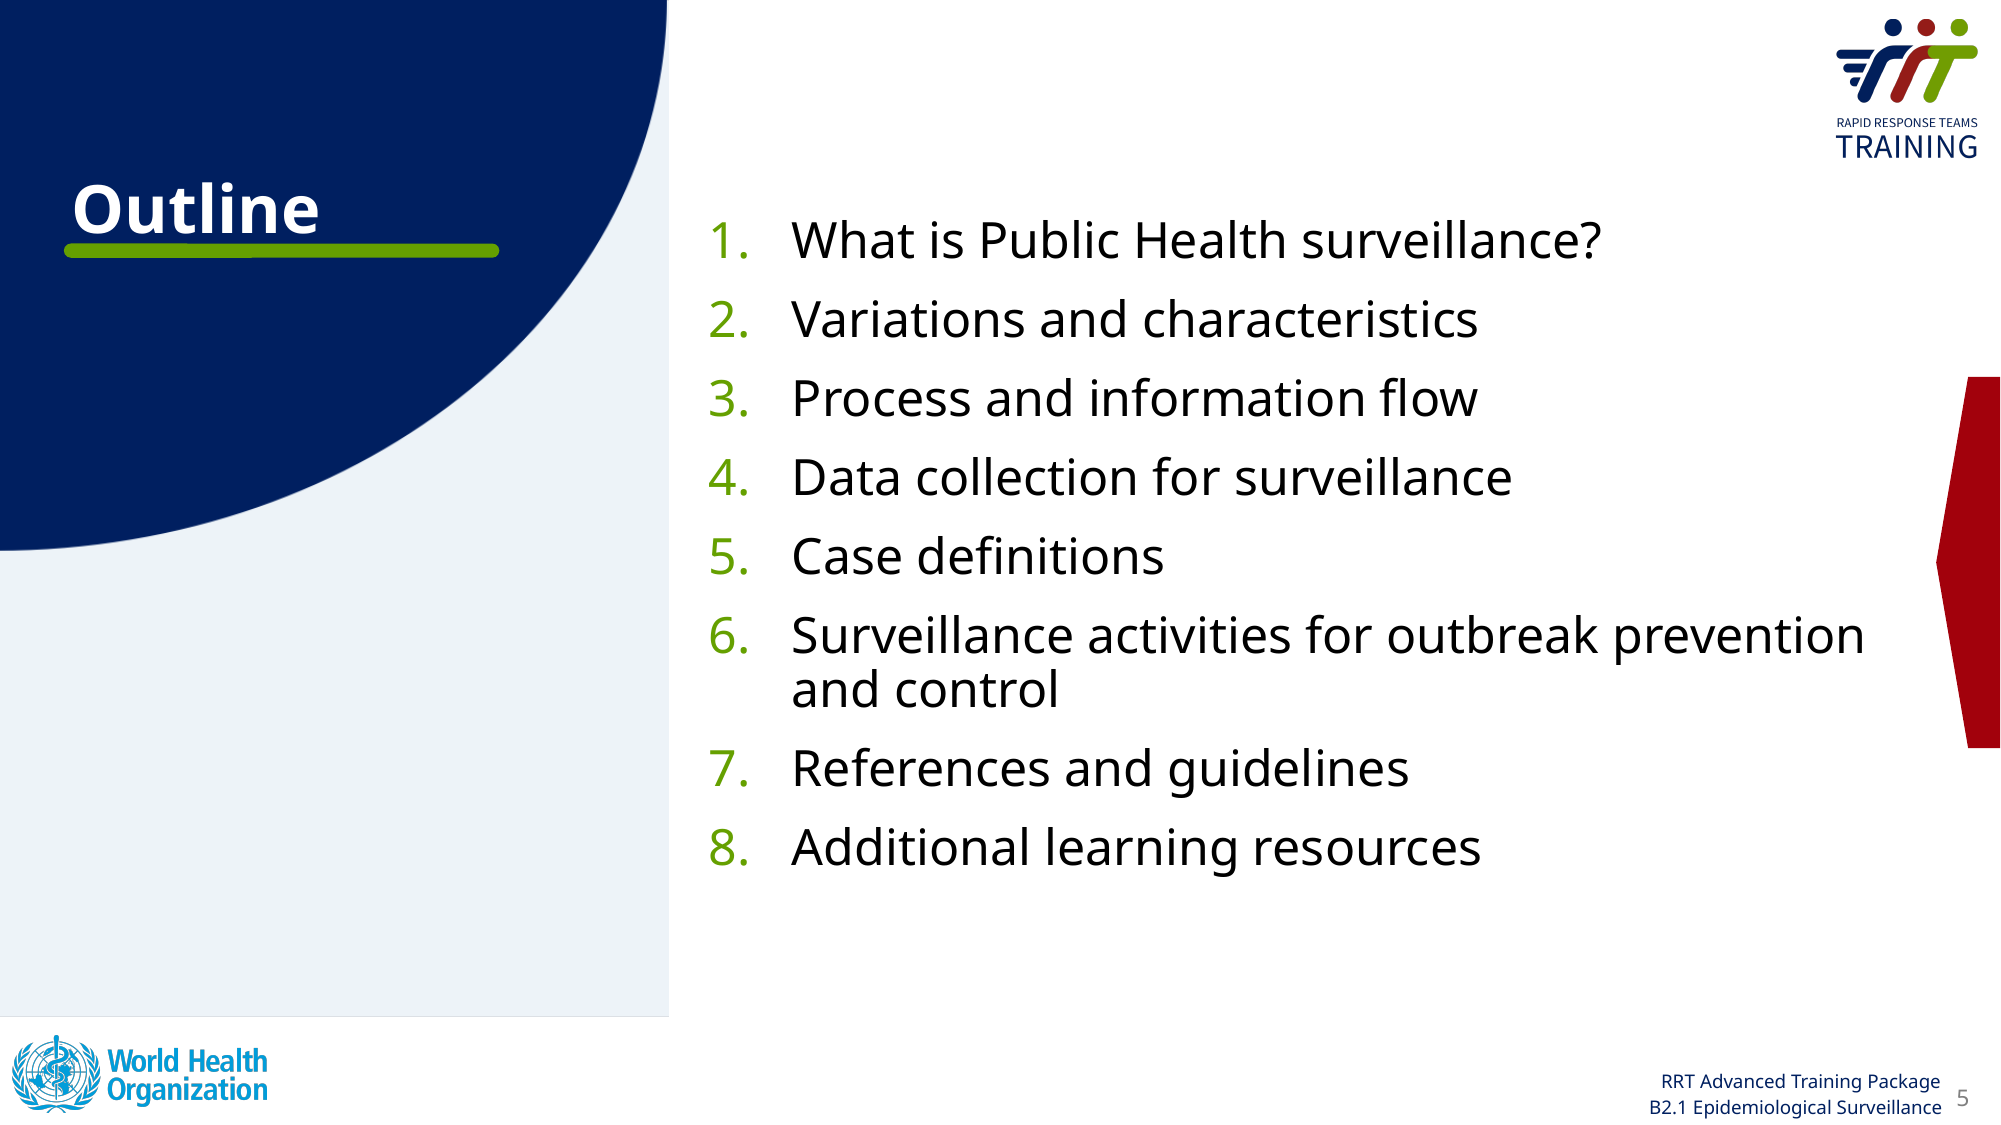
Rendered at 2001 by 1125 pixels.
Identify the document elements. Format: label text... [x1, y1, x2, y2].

picture [12, 1083, 48, 1113]
list What is Public Health surveillance? Variations and characteristics Process and information flow Data collection for surveillance Case definitions Surveillance activities for outbreak prevention and control References and guidelines Additional learning resources [700, 207, 1937, 1049]
picture [1835, 19, 1978, 167]
picture [12, 1035, 267, 1113]
picture [58, 1050, 64, 1058]
picture [0, 0, 669, 1018]
title Outline [63, 167, 600, 249]
